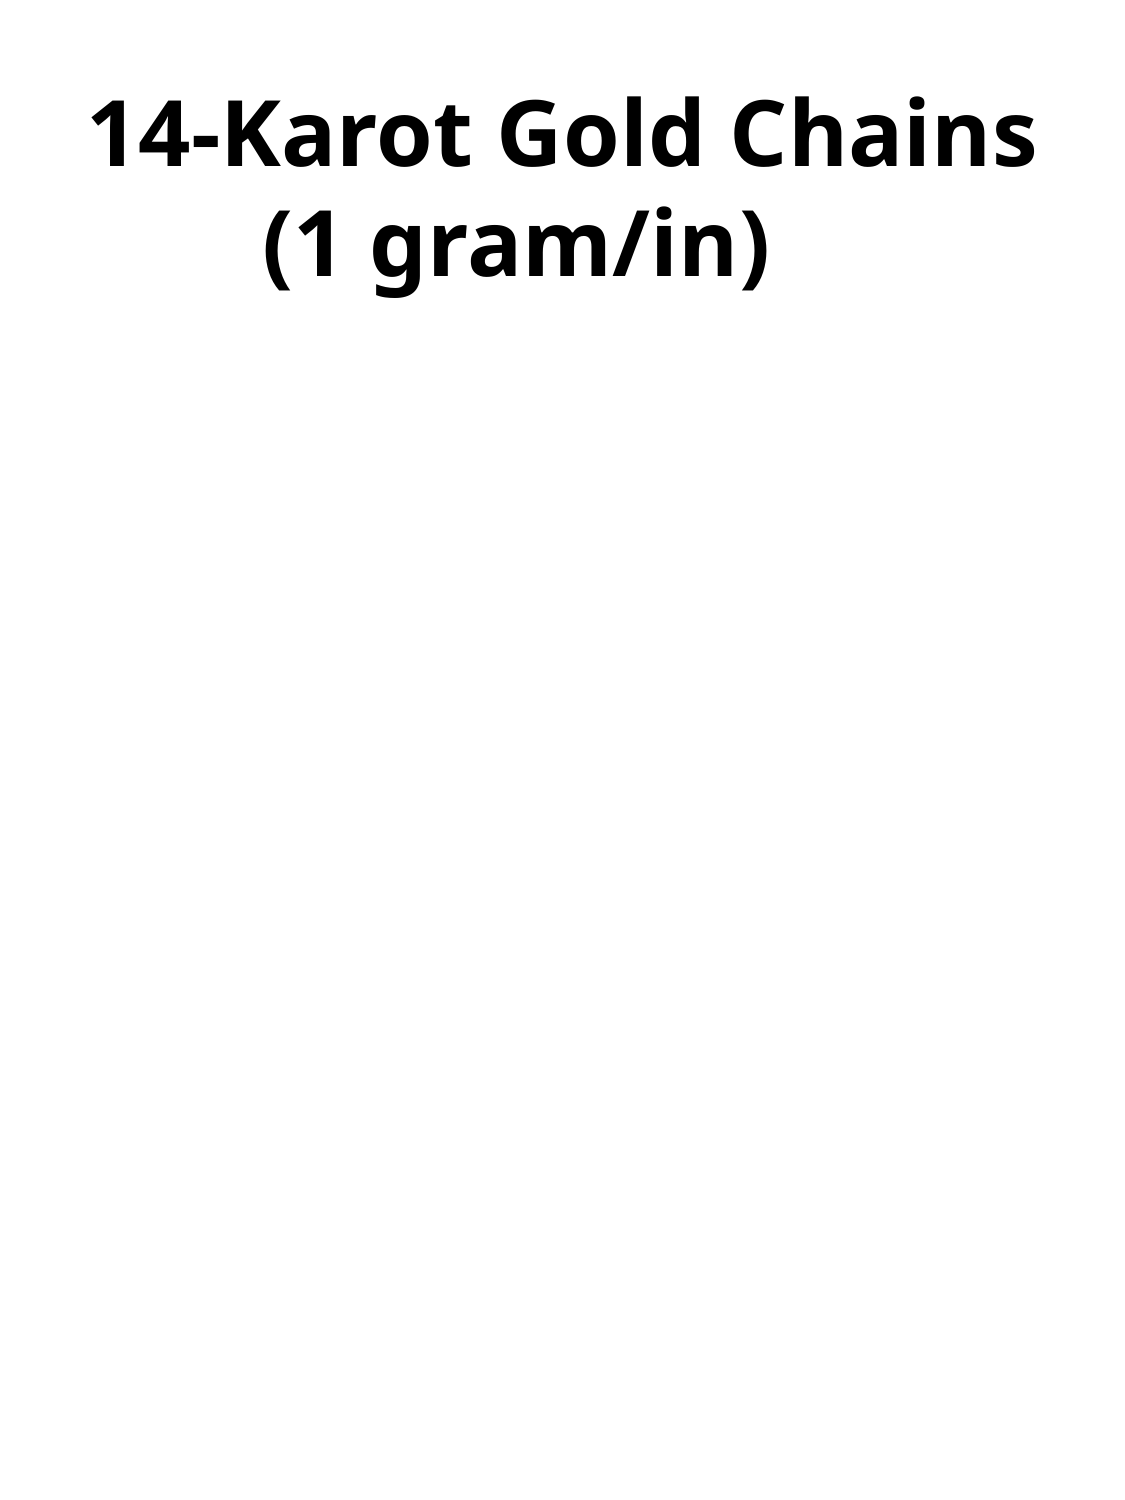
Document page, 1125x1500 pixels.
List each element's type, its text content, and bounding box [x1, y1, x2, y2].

title 14-Karot Gold Chains (1 gram/in) [56, 60, 1069, 310]
